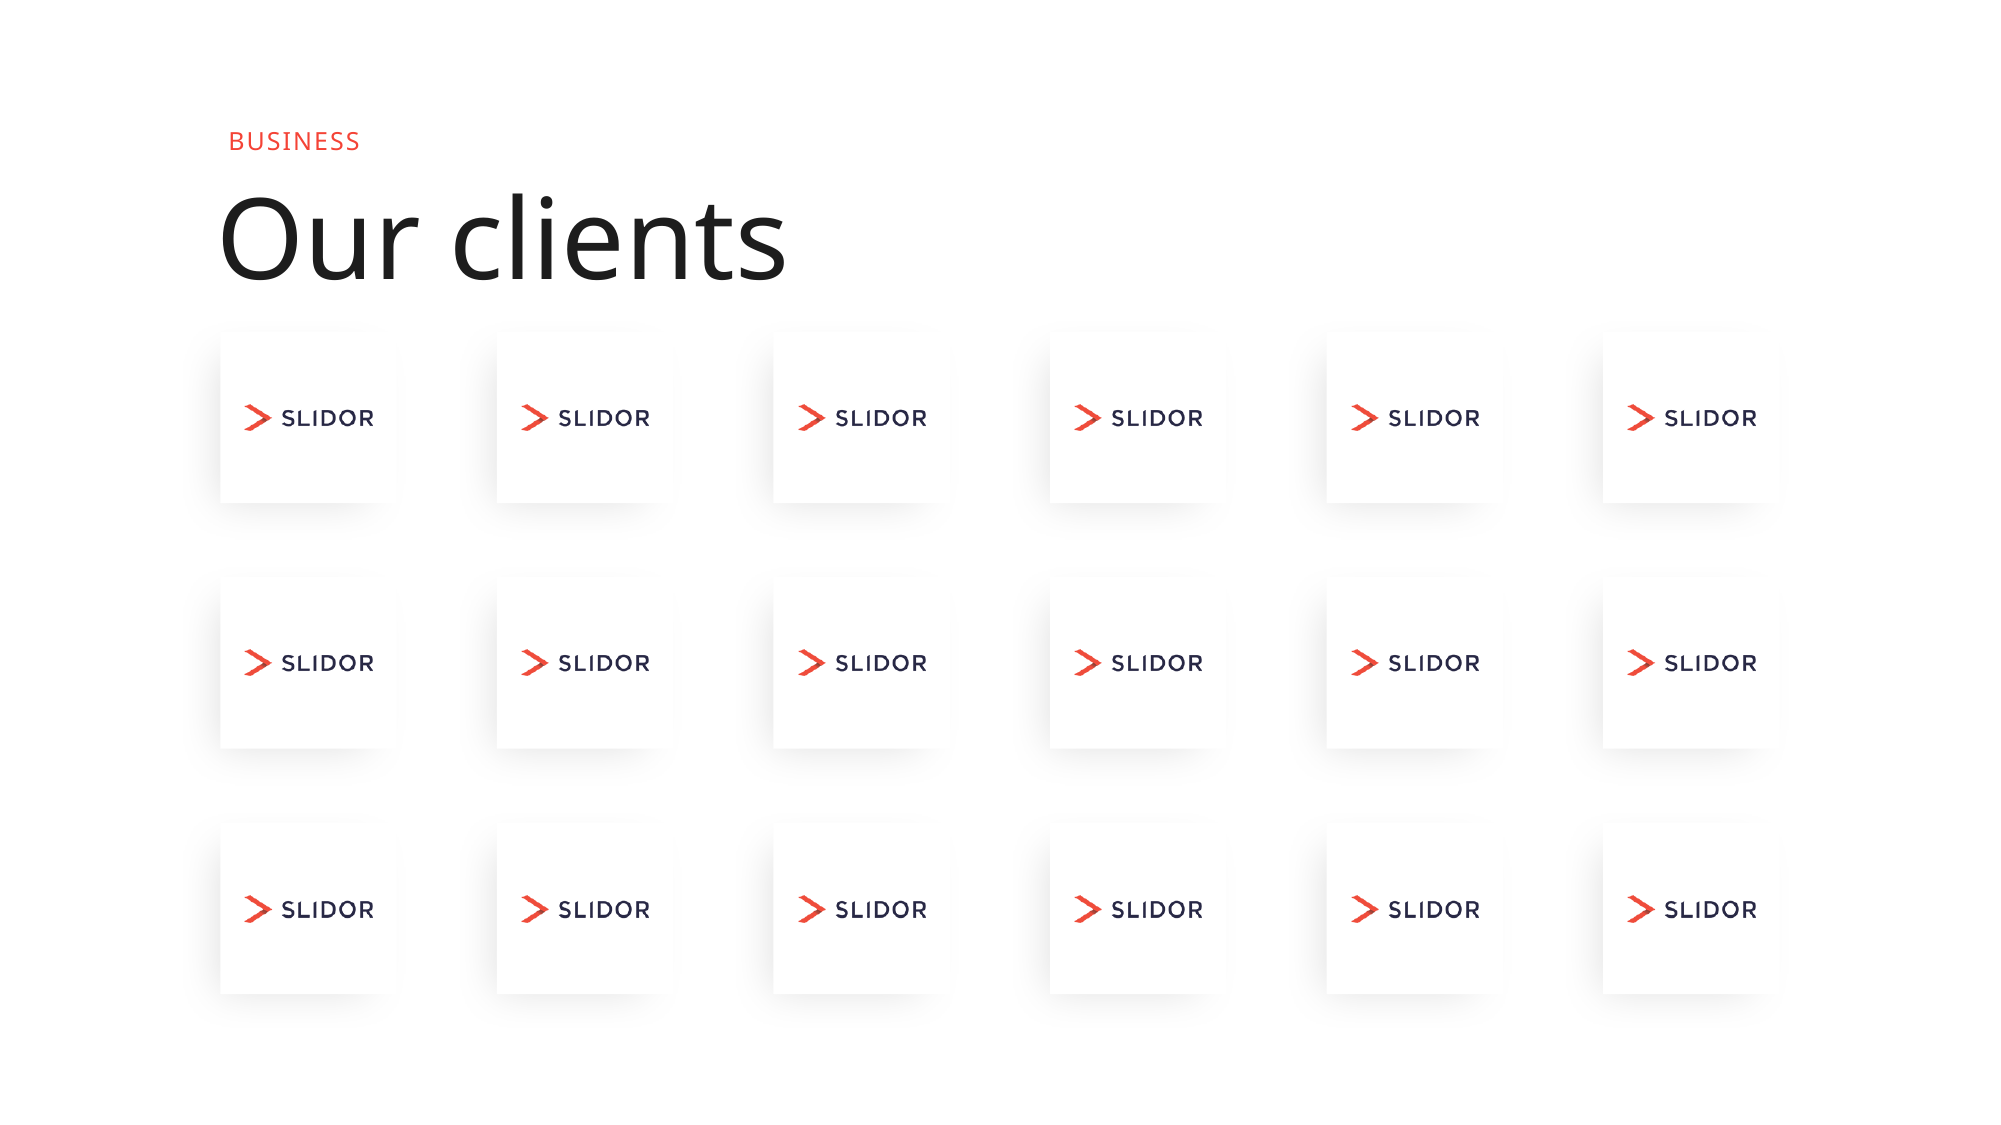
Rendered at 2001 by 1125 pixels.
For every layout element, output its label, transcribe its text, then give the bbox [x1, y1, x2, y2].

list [798, 896, 926, 923]
text_box BUSINESS [228, 131, 361, 156]
text_box [1049, 331, 1227, 504]
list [1351, 649, 1479, 676]
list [1627, 404, 1756, 431]
text_box [496, 822, 674, 995]
text_box Our clients [216, 192, 790, 301]
text_box [1326, 331, 1504, 504]
text_box [496, 331, 674, 504]
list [521, 649, 649, 676]
text_box [772, 822, 951, 995]
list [1074, 649, 1202, 676]
text_box [1326, 576, 1504, 750]
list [1074, 896, 1202, 923]
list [1074, 404, 1202, 431]
text_box [1602, 822, 1781, 995]
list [798, 404, 926, 431]
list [1627, 649, 1756, 676]
text_box [1049, 822, 1227, 995]
text_box [1326, 822, 1504, 995]
text_box [1602, 576, 1781, 750]
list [244, 895, 373, 923]
text_box [772, 331, 951, 504]
text_box [1049, 576, 1227, 750]
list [1627, 895, 1756, 923]
text_box [496, 576, 674, 750]
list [244, 404, 373, 431]
text_box [1602, 331, 1781, 504]
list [244, 649, 373, 676]
text_box [219, 822, 398, 995]
text_box [219, 576, 398, 750]
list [521, 895, 649, 923]
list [1351, 895, 1479, 923]
text_box [772, 576, 951, 750]
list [521, 404, 649, 431]
text_box [219, 331, 398, 504]
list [1351, 404, 1479, 431]
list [798, 649, 926, 676]
